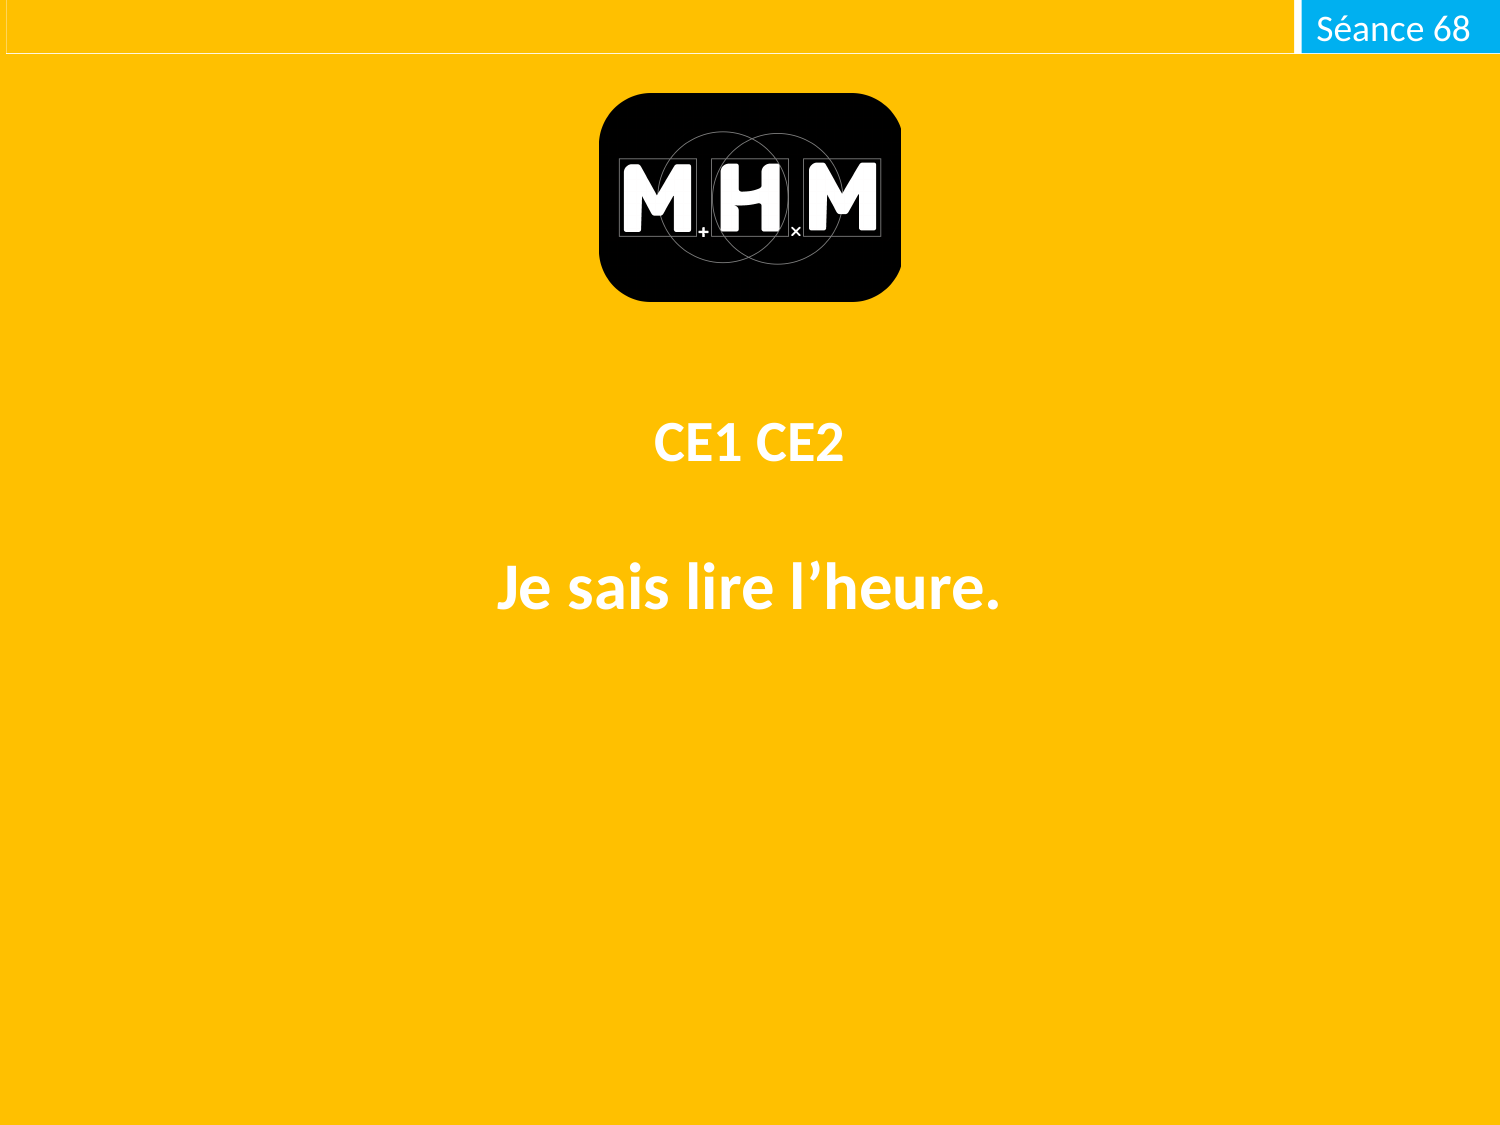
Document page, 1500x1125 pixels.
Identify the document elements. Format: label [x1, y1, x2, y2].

text_box [0, 54, 1500, 1125]
